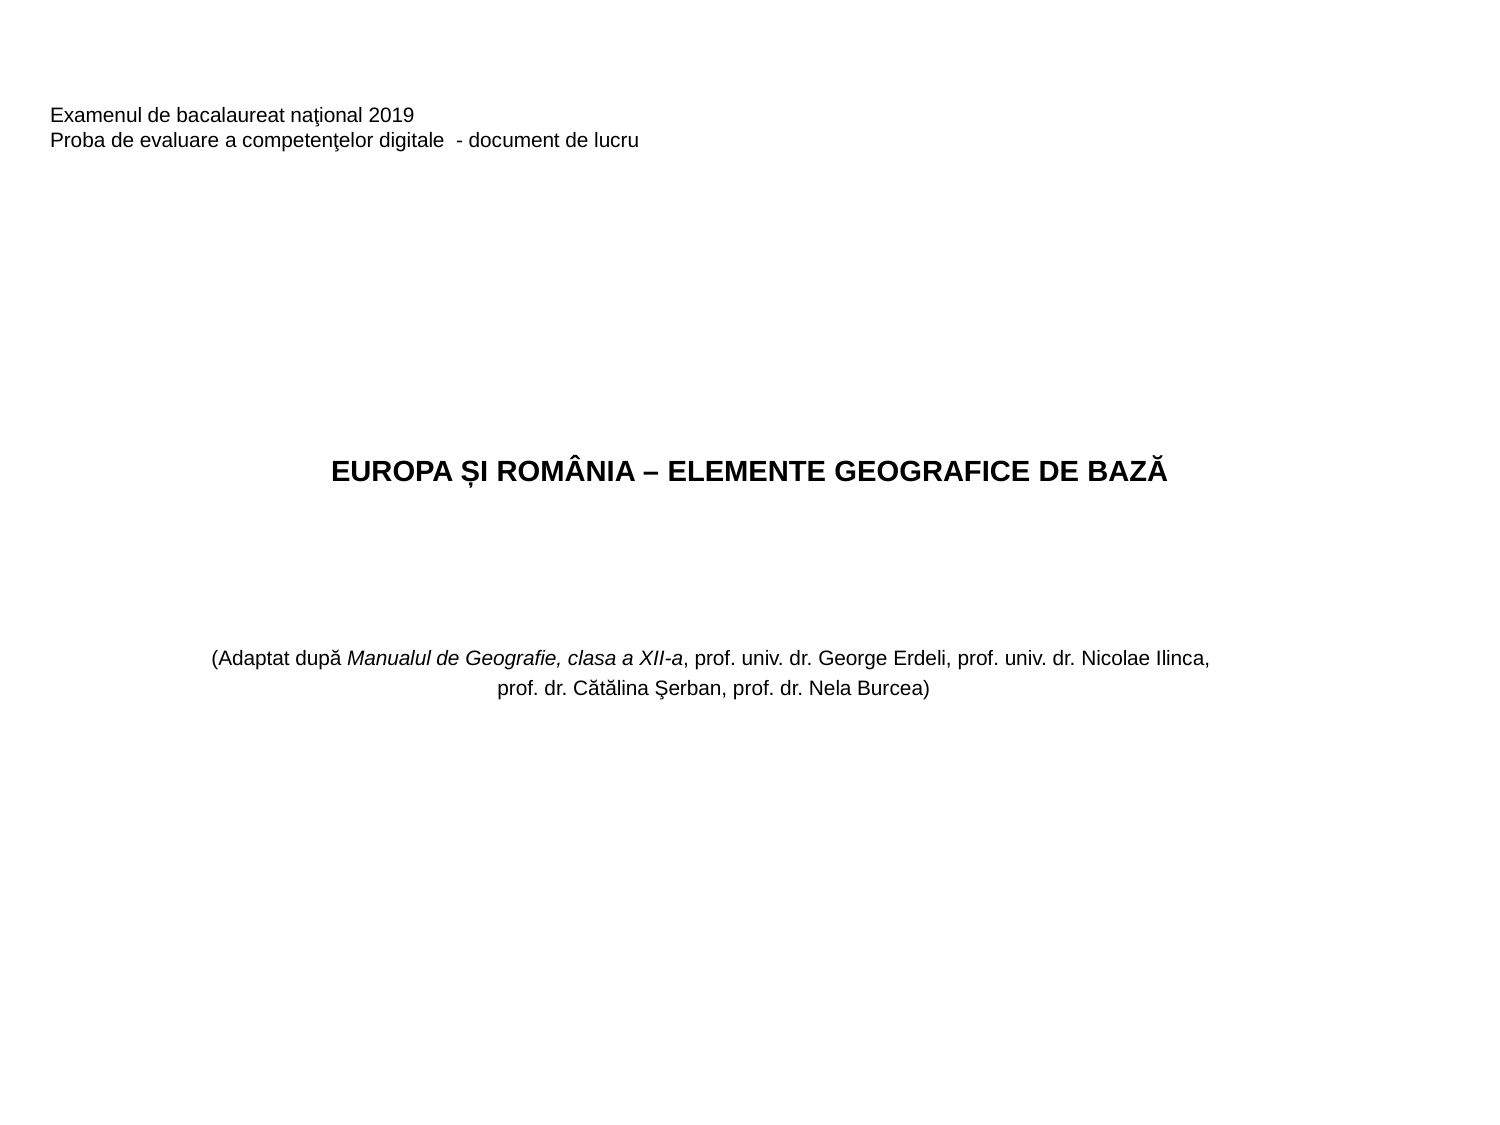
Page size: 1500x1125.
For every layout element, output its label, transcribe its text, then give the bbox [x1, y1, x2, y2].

subtitle (Adaptat după Manualul de Geografie, clasa a XII-a, prof. univ. dr. George Erdeli, prof. univ. dr. Nicolae Ilinca, prof. dr. Cătălina Şerban, prof. dr. Nela Burcea) [152, 637, 1276, 751]
text_box Examenul de bacalaureat naţional 2019 Proba de evaluare a competenţelor digitale - document de lucru [35, 94, 1447, 159]
title EUROPA ȘI ROMÂNIA – ELEMENTE GEOGRAFICE DE BAZĂ [112, 349, 1388, 591]
